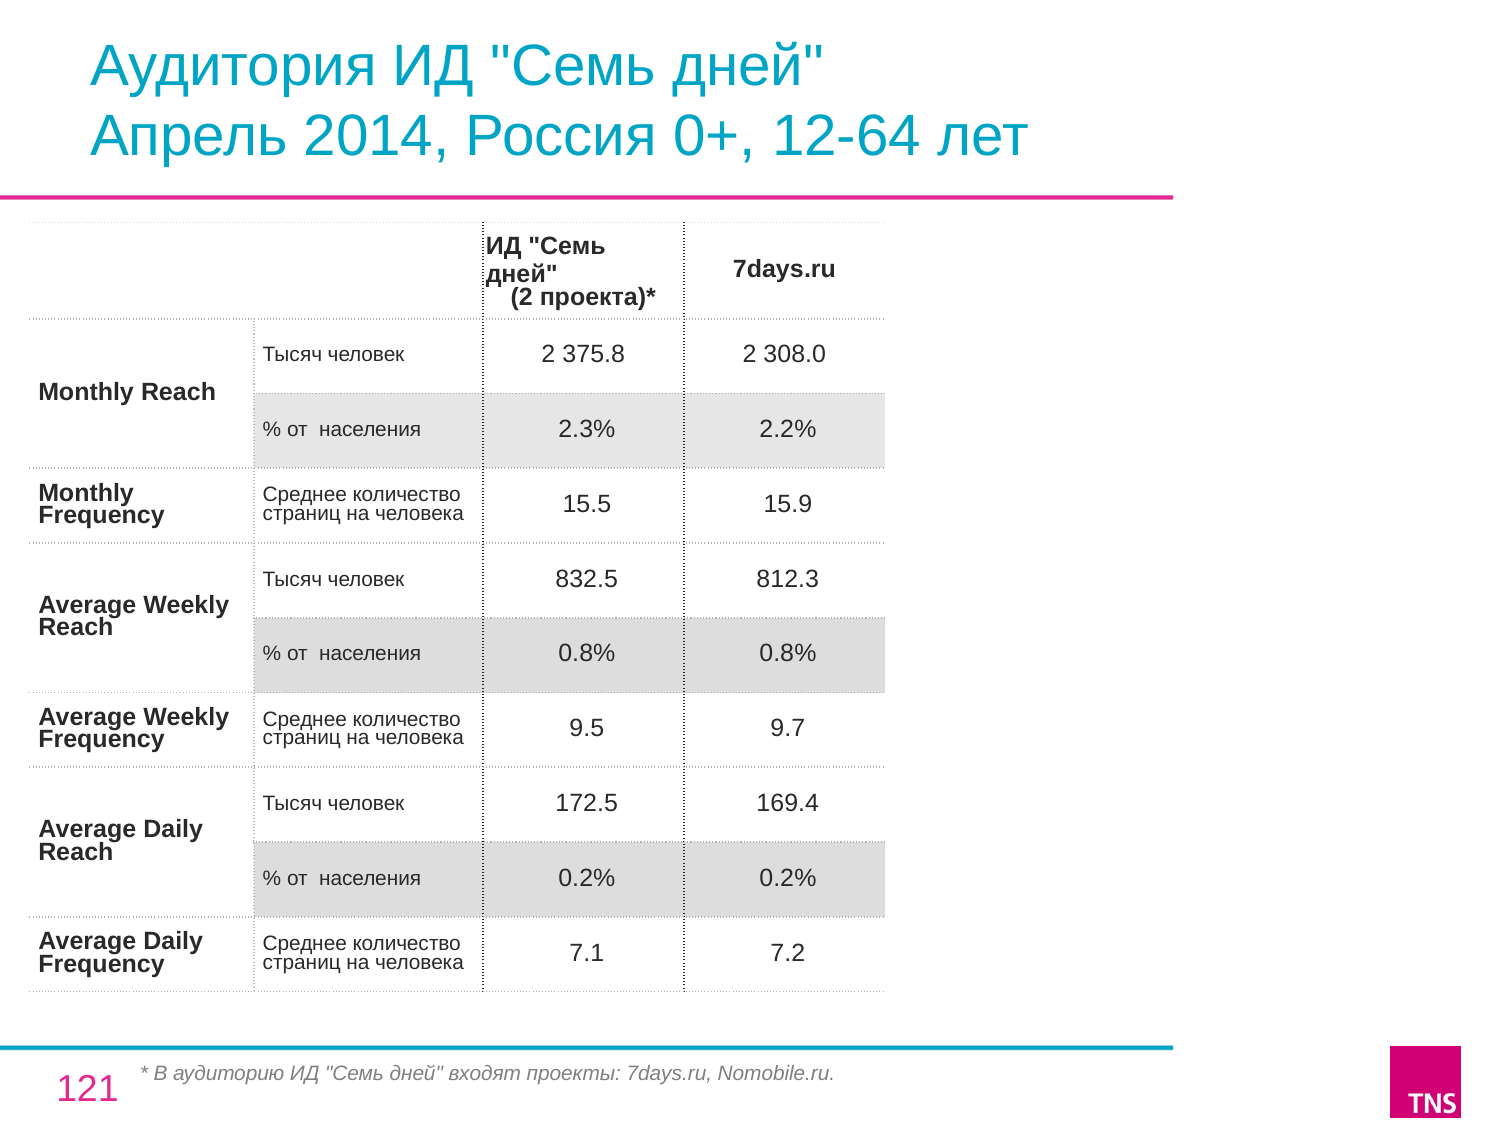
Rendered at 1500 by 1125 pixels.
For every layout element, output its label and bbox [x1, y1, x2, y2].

picture [0, 0, 1500, 1125]
table_header [29, 223, 885, 319]
table_cell [29, 319, 885, 992]
text_box [124, 1052, 1463, 1092]
slide_number [40, 1055, 392, 1125]
title [74, 8, 1476, 187]
